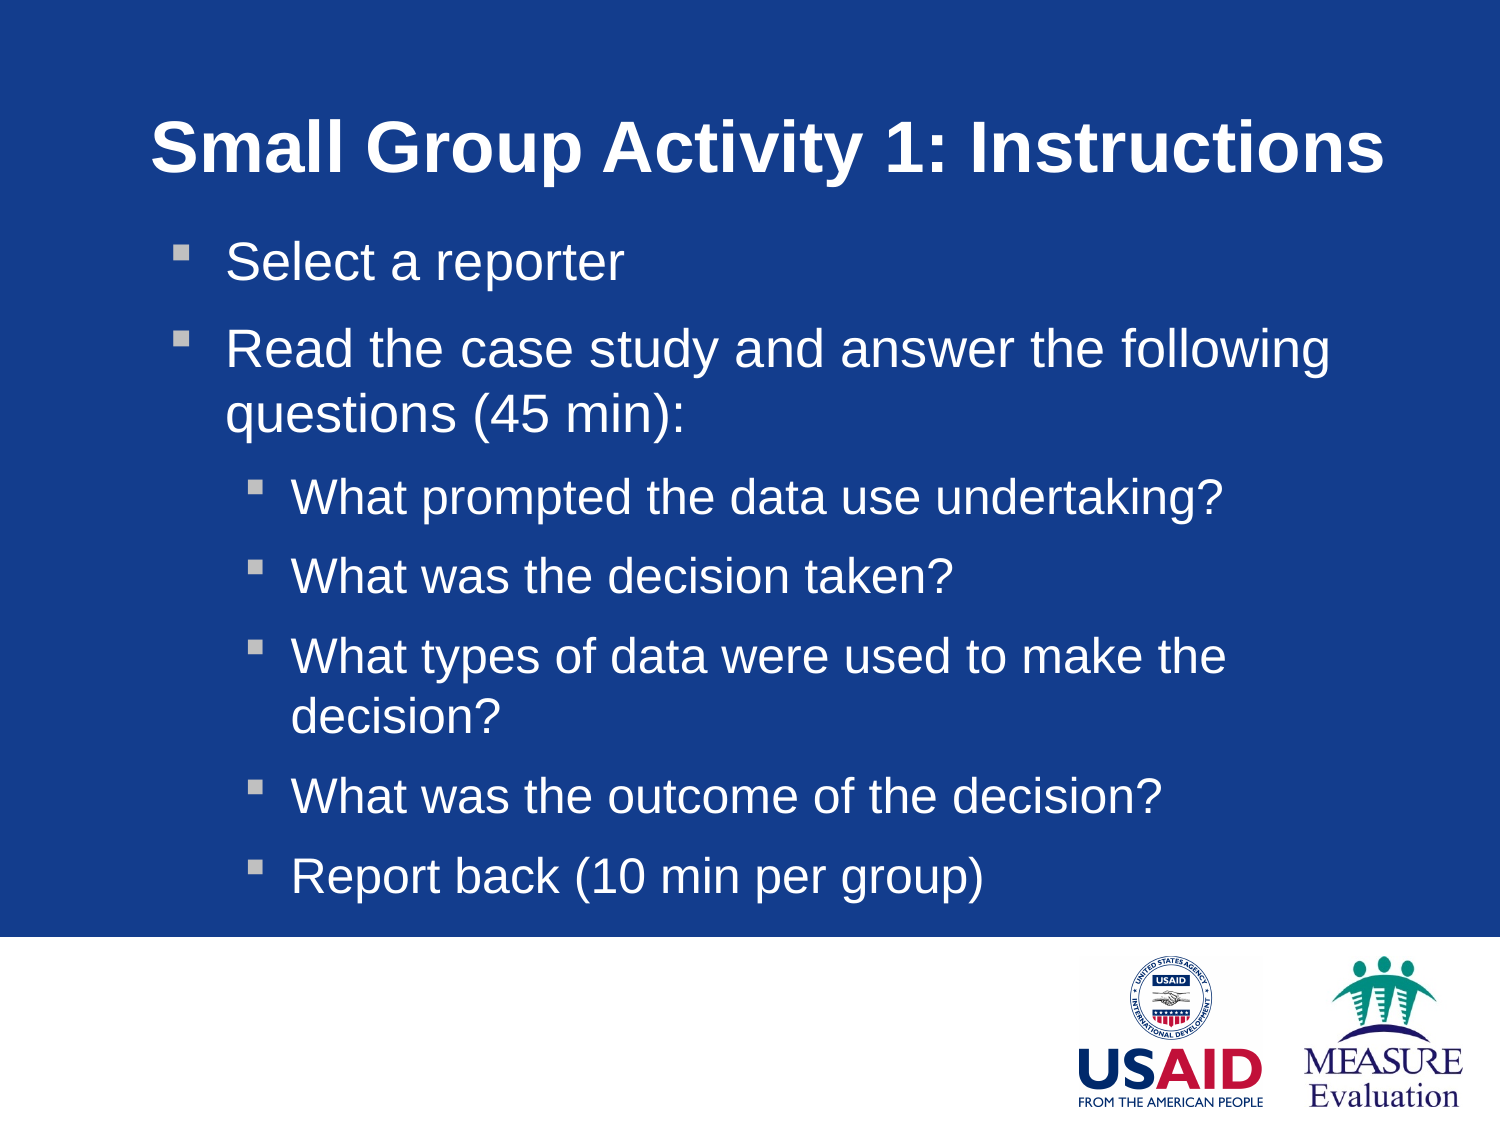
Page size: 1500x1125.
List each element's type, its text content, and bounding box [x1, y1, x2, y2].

picture [1304, 956, 1463, 1107]
title Small Group Activity 1: Instructions [132, 49, 1406, 238]
picture [1079, 956, 1263, 1107]
list Select a reporter Read the case study and answer the following questions (45 min): What prompted the data use undertaking? What was the decision taken? What types of data were used to make the decision? What was the outcome of the decision? Report back (10 min per group) [153, 219, 1428, 870]
